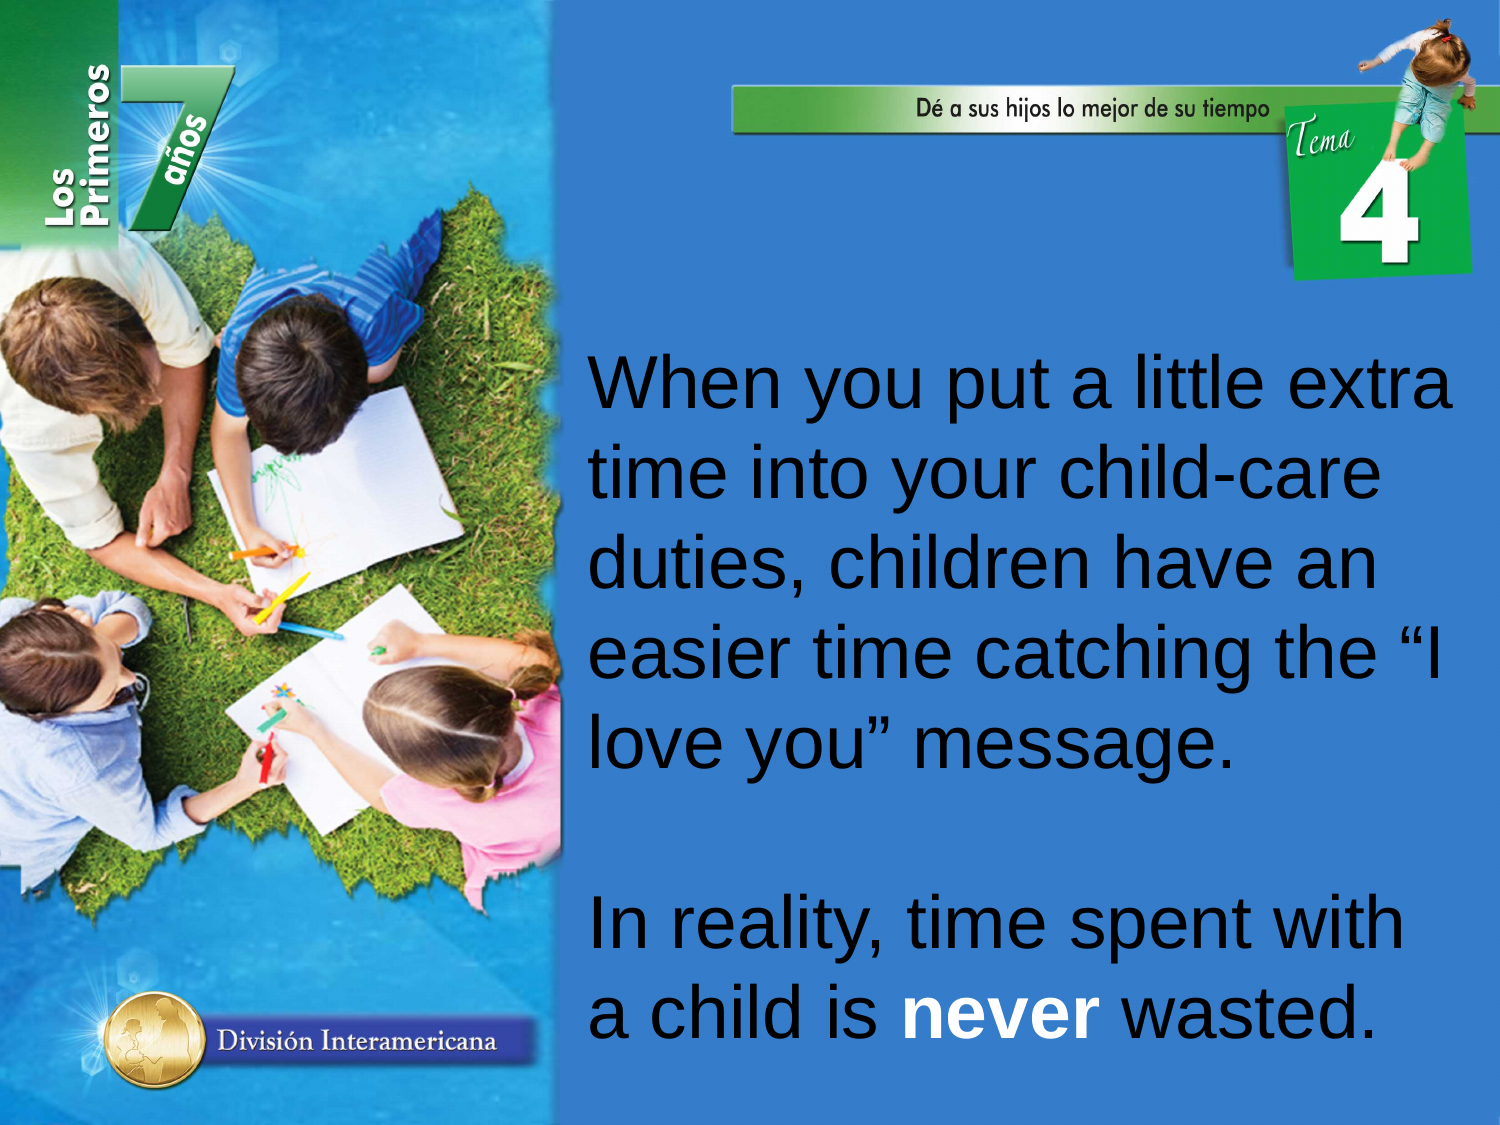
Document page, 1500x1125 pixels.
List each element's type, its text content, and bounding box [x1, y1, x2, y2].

picture [0, 0, 1500, 1125]
text_box When you put a little extra time into your child-care duties, children have an easier time catching the “I love you” message. In reality, time spent with a child is never wasted. [572, 326, 1477, 1061]
